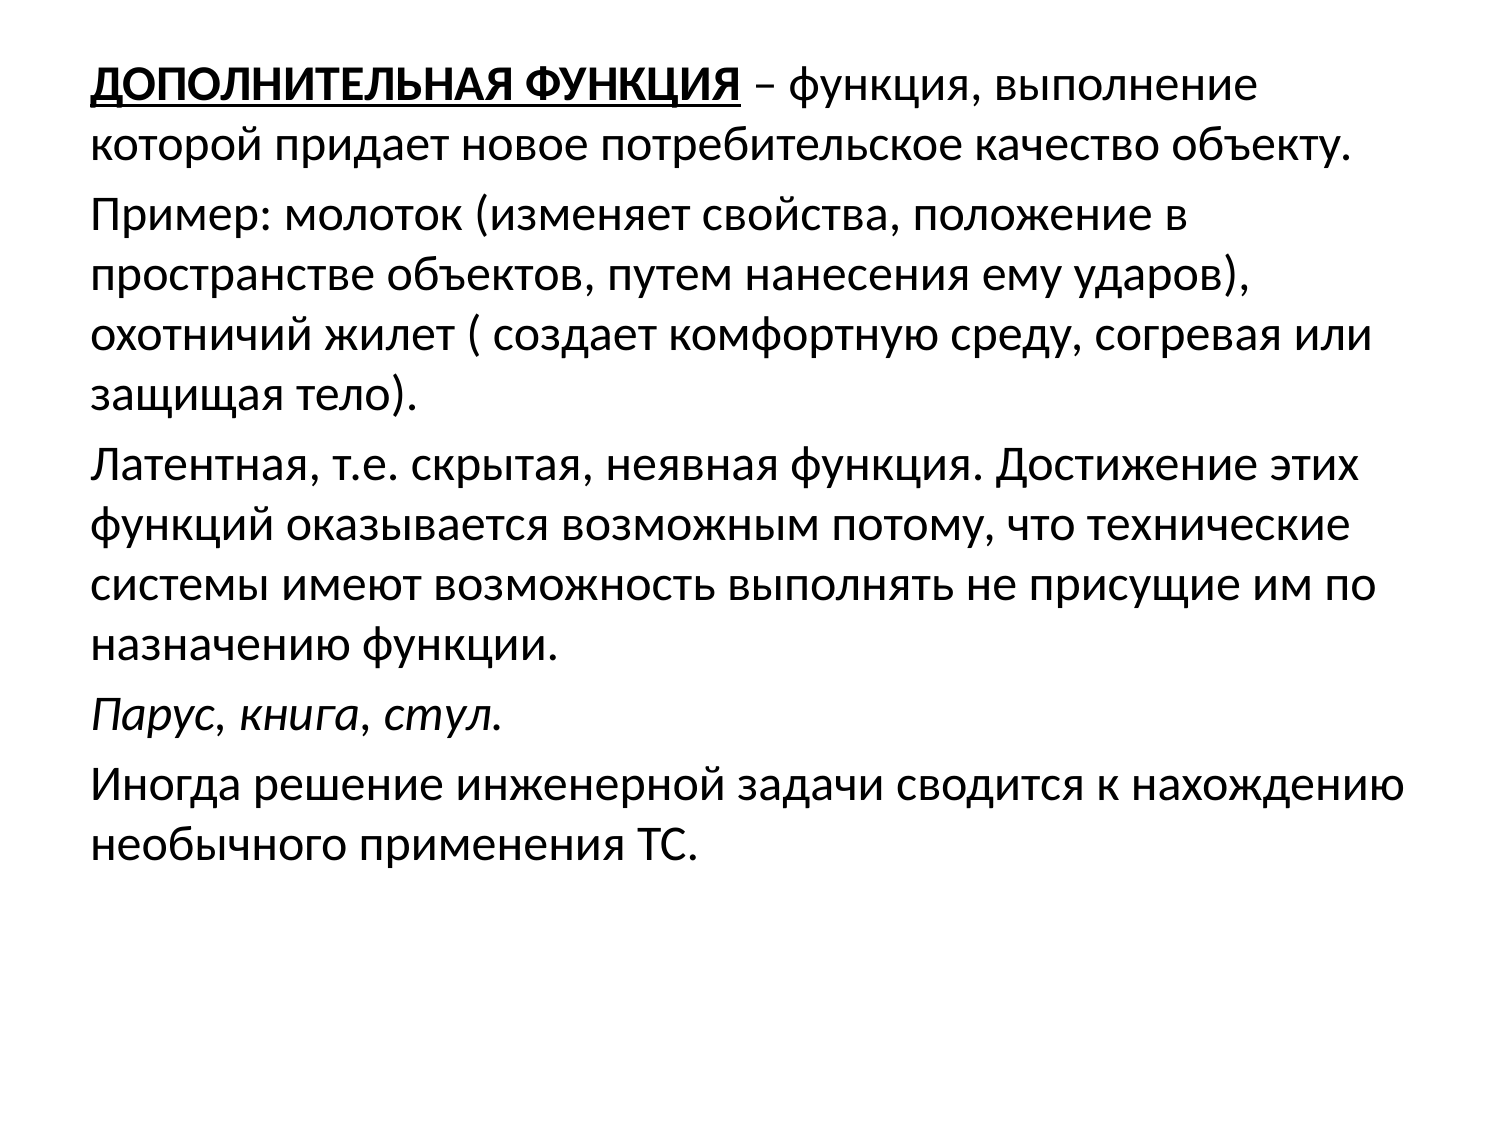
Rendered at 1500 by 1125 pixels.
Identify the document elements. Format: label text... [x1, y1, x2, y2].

list ДОПОЛНИТЕЛЬНАЯ ФУНКЦИЯ – функция, выполнение которой придает новое потребительское качество объекту. Пример: молоток (изменяет свойства, положение в пространстве объектов, путем нанесения ему ударов), охотничий жилет ( создает комфортную среду, согревая или защищая тело). Латентная, т.е. скрытая, неявная функция. Достижение этих функций оказывается возможным потому, что технические системы имеют возможность выполнять не присущие им по назначению функции. Парус, книга, стул. Иногда решение инженерной задачи сводится к нахождению необычного применения ТС. [75, 42, 1425, 1005]
